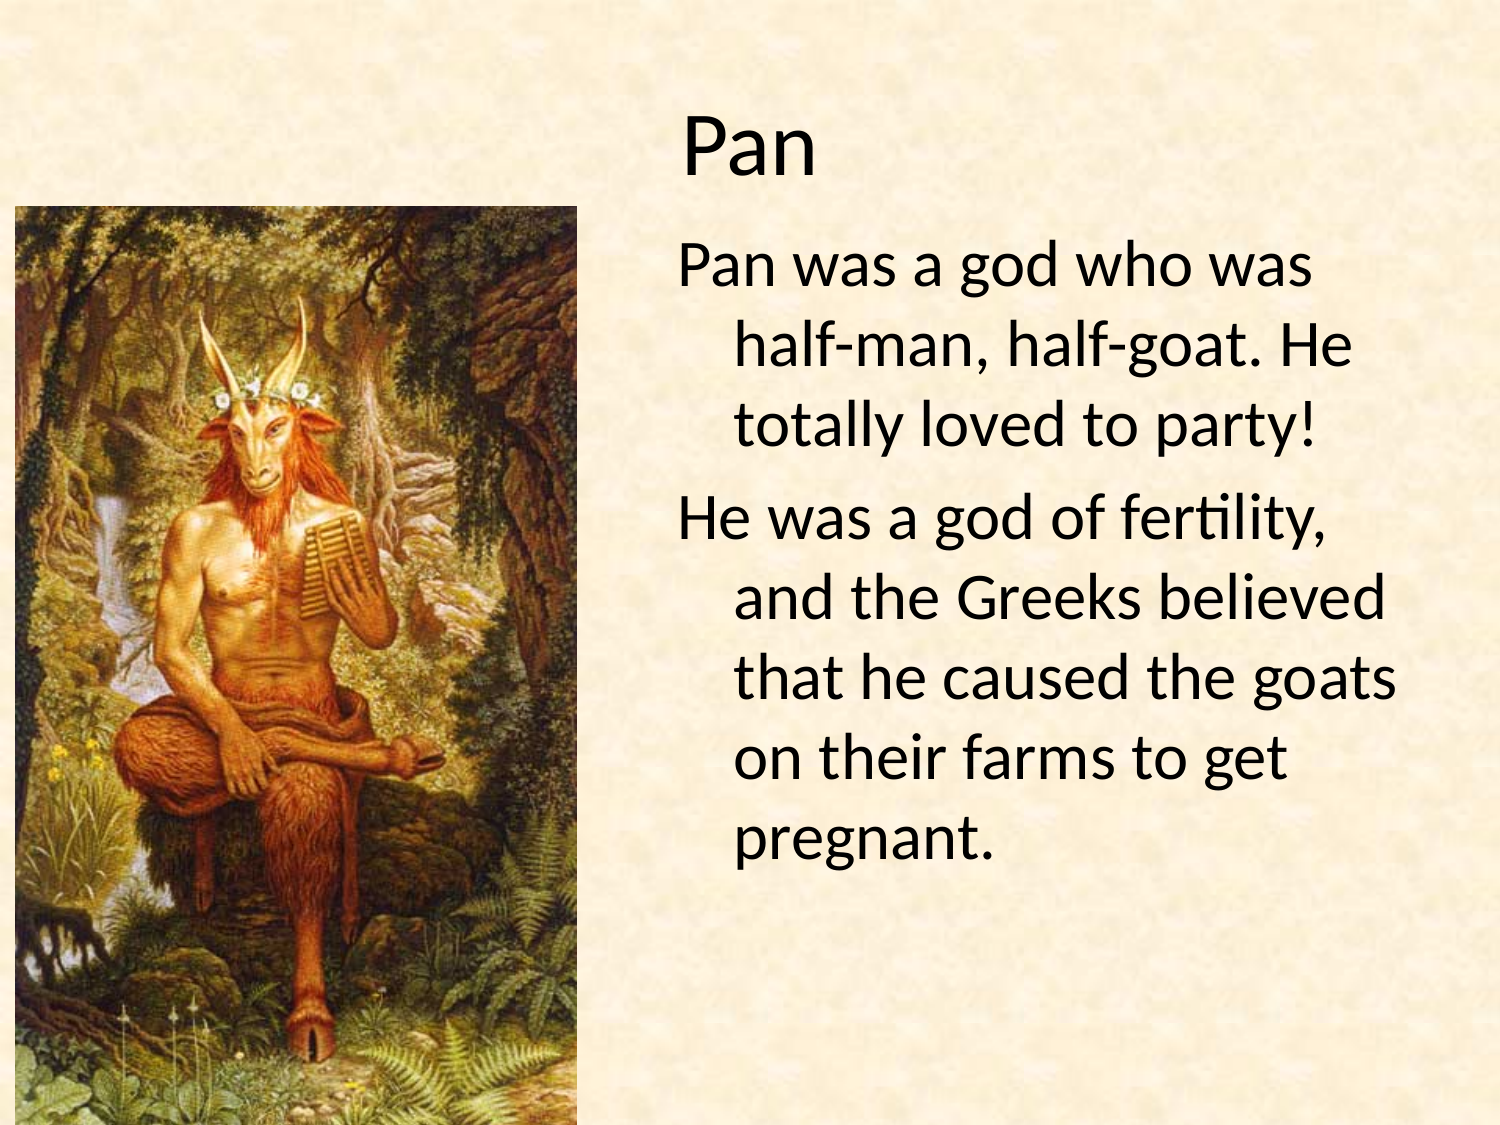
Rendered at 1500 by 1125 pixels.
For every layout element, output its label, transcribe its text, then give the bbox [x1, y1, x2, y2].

title Pan [74, 44, 1426, 233]
picture [0, 0, 1500, 1125]
list Pan was a god who was half-man, half-goat. He totally loved to party! He was a god of fertility, and the Greeks believed that he caused the goats on their farms to get pregnant. [662, 212, 1426, 1063]
